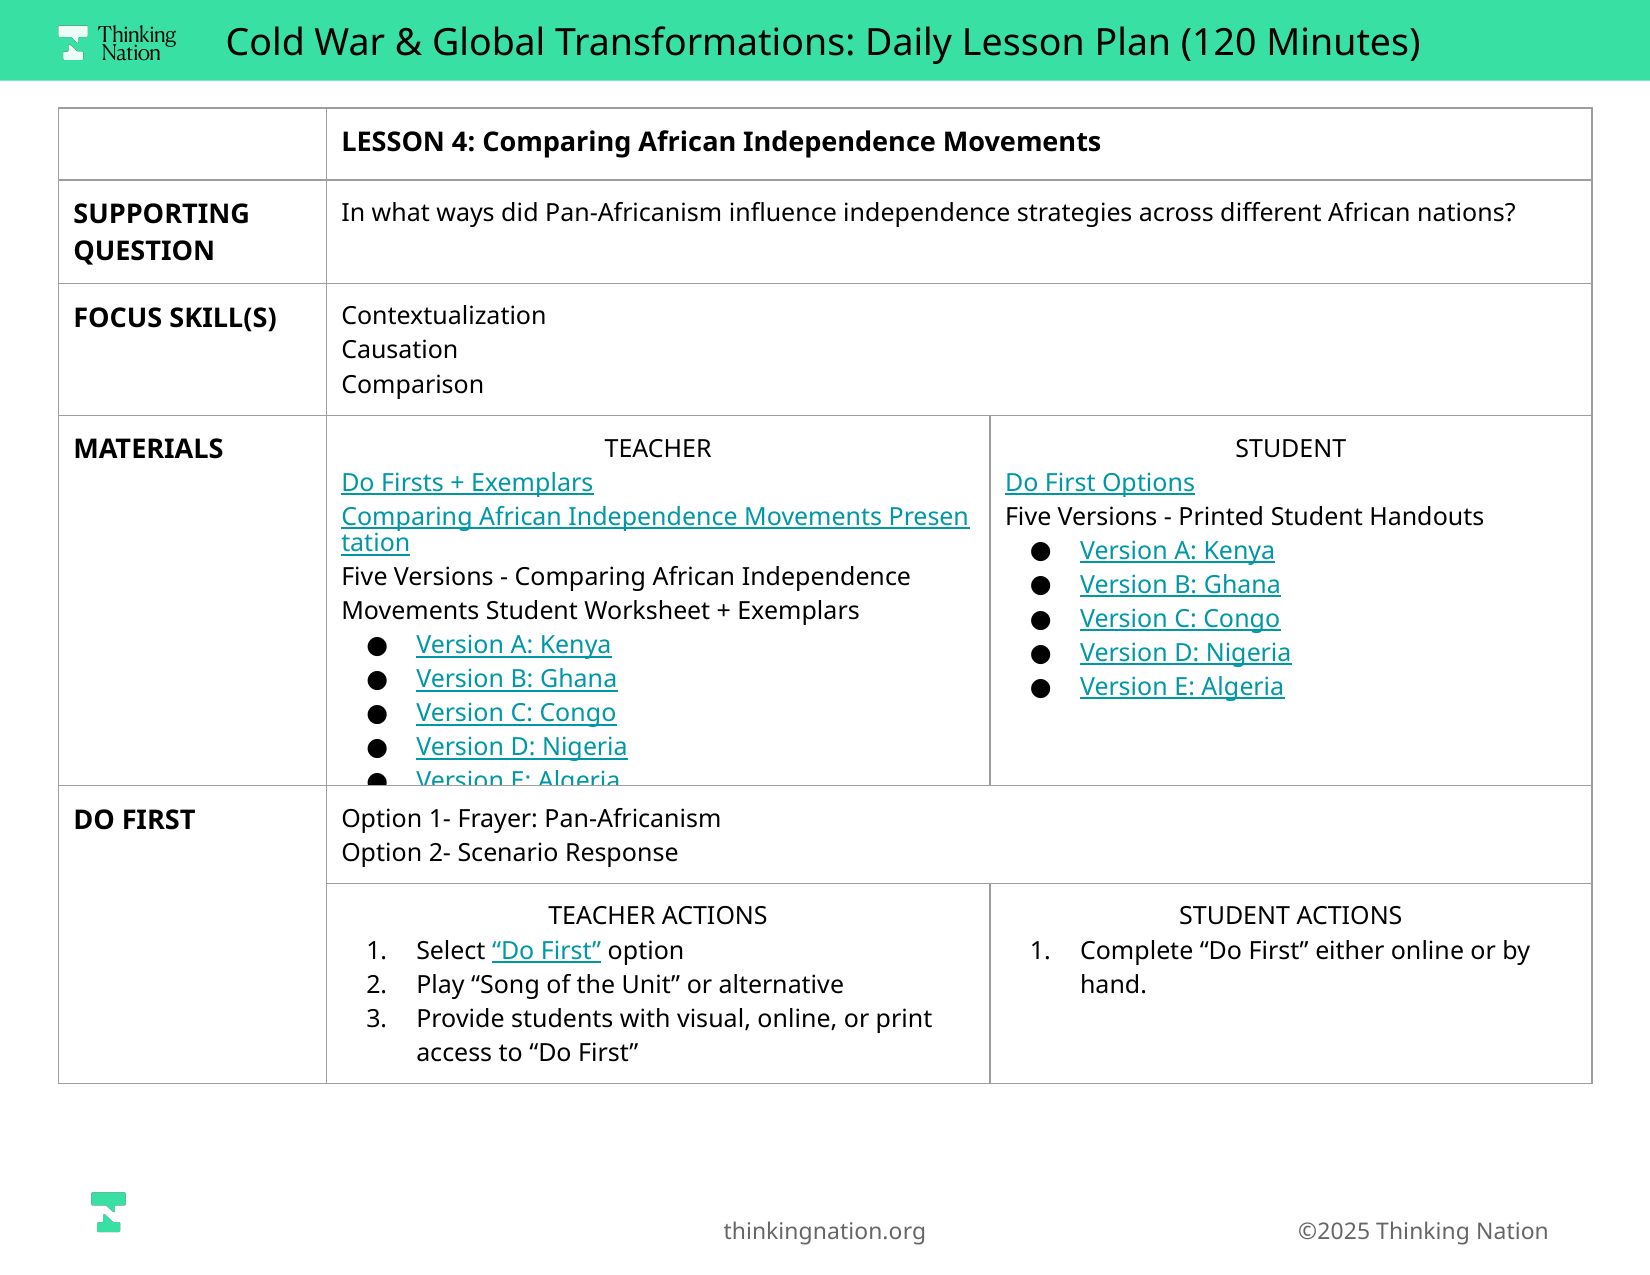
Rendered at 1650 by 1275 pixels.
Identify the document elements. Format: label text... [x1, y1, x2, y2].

table_cell MATERIALS [59, 416, 326, 785]
table_cell DO FIRST [59, 786, 326, 1083]
table_cell TEACHER ACTIONS Select “Do First” option Play “Song of the Unit” or alternative Provide students with visual, online, or print access to “Do First” [327, 884, 989, 1083]
text_box ©2025 Thinking Nation [1174, 1200, 1566, 1240]
table_cell FOCUS SKILL(S) [59, 284, 326, 415]
table_cell Option 1- Frayer: Pan-Africanism Option 2- Scenario Response [327, 786, 1591, 883]
table_cell STUDENT Do First Options Five Versions - Printed Student Handouts Version A: Kenya Version B: Ghana Version C: Congo Version D: Nigeria Version E: Algeria [991, 416, 1591, 785]
text_box thinkingnation.org [629, 1200, 1021, 1240]
picture [80, 1184, 136, 1240]
text_box Cold War & Global Transformations: Daily Lesson Plan (120 Minutes) [0, 0, 1650, 81]
table_header [59, 109, 326, 179]
picture [45, 14, 180, 85]
table_cell TEACHER Do Firsts + Exemplars Comparing African Independence Movements Presentation Five Versions - Comparing African Independence Movements Student Worksheet + Exemplars Version A: Kenya Version B: Ghana Version C: Congo Version D: Nigeria Version E: Algeria [327, 416, 989, 785]
table_cell SUPPORTING QUESTION [59, 181, 326, 283]
table_header LESSON 4: Comparing African Independence Movements [327, 109, 1591, 179]
table_cell In what ways did Pan-Africanism influence independence strategies across different African nations? [327, 181, 1591, 283]
table_cell Contextualization Causation Comparison [327, 284, 1591, 415]
table_cell STUDENT ACTIONS Complete “Do First” either online or by hand. [991, 884, 1591, 1083]
